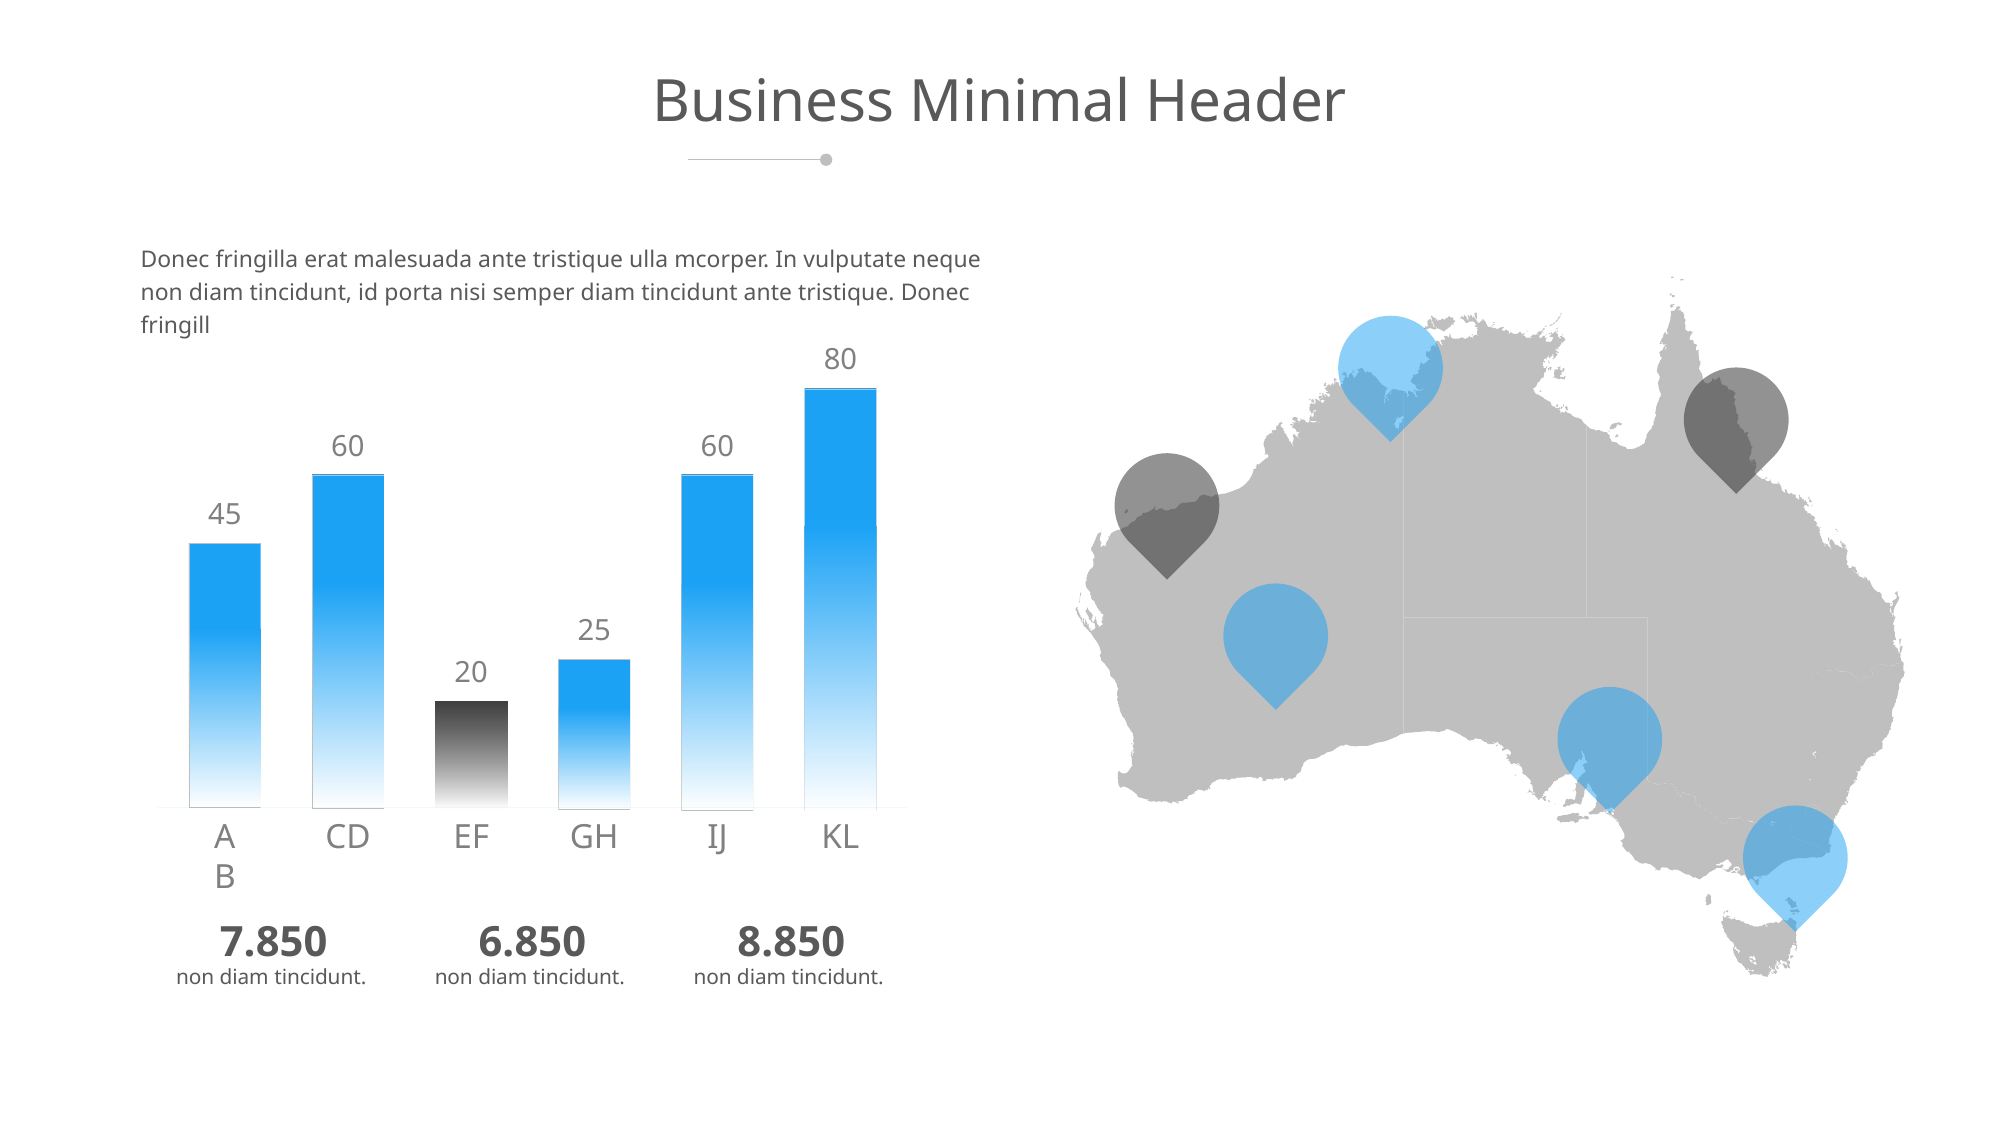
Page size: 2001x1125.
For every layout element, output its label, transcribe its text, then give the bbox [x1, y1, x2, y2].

text_box KL [804, 808, 877, 863]
text_box 60 [295, 419, 401, 470]
text_box CD [295, 808, 401, 863]
text_box Donec fringilla erat malesuada ante tristique ulla mcorper. In vulputate neque non diam tincidunt, id porta nisi semper diam tincidunt ante tristique. Donec fringill [125, 231, 1025, 345]
text_box [188, 542, 262, 807]
text_box [434, 700, 508, 807]
text_box [680, 474, 754, 807]
text_box 45 [188, 487, 261, 538]
text_box [804, 388, 877, 807]
text_box 20 [435, 645, 507, 696]
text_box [165, 907, 900, 997]
text_box GH [549, 808, 639, 863]
text_box 25 [549, 604, 639, 654]
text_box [1075, 276, 2000, 977]
text_box AB [188, 808, 261, 903]
text_box [311, 474, 385, 807]
text_box EF [435, 808, 507, 863]
text_box 60 [681, 419, 754, 470]
text_box 80 [804, 333, 877, 383]
text_box [557, 658, 631, 807]
text_box IJ [681, 808, 754, 863]
text_box Business Minimal Header [638, 55, 1362, 141]
